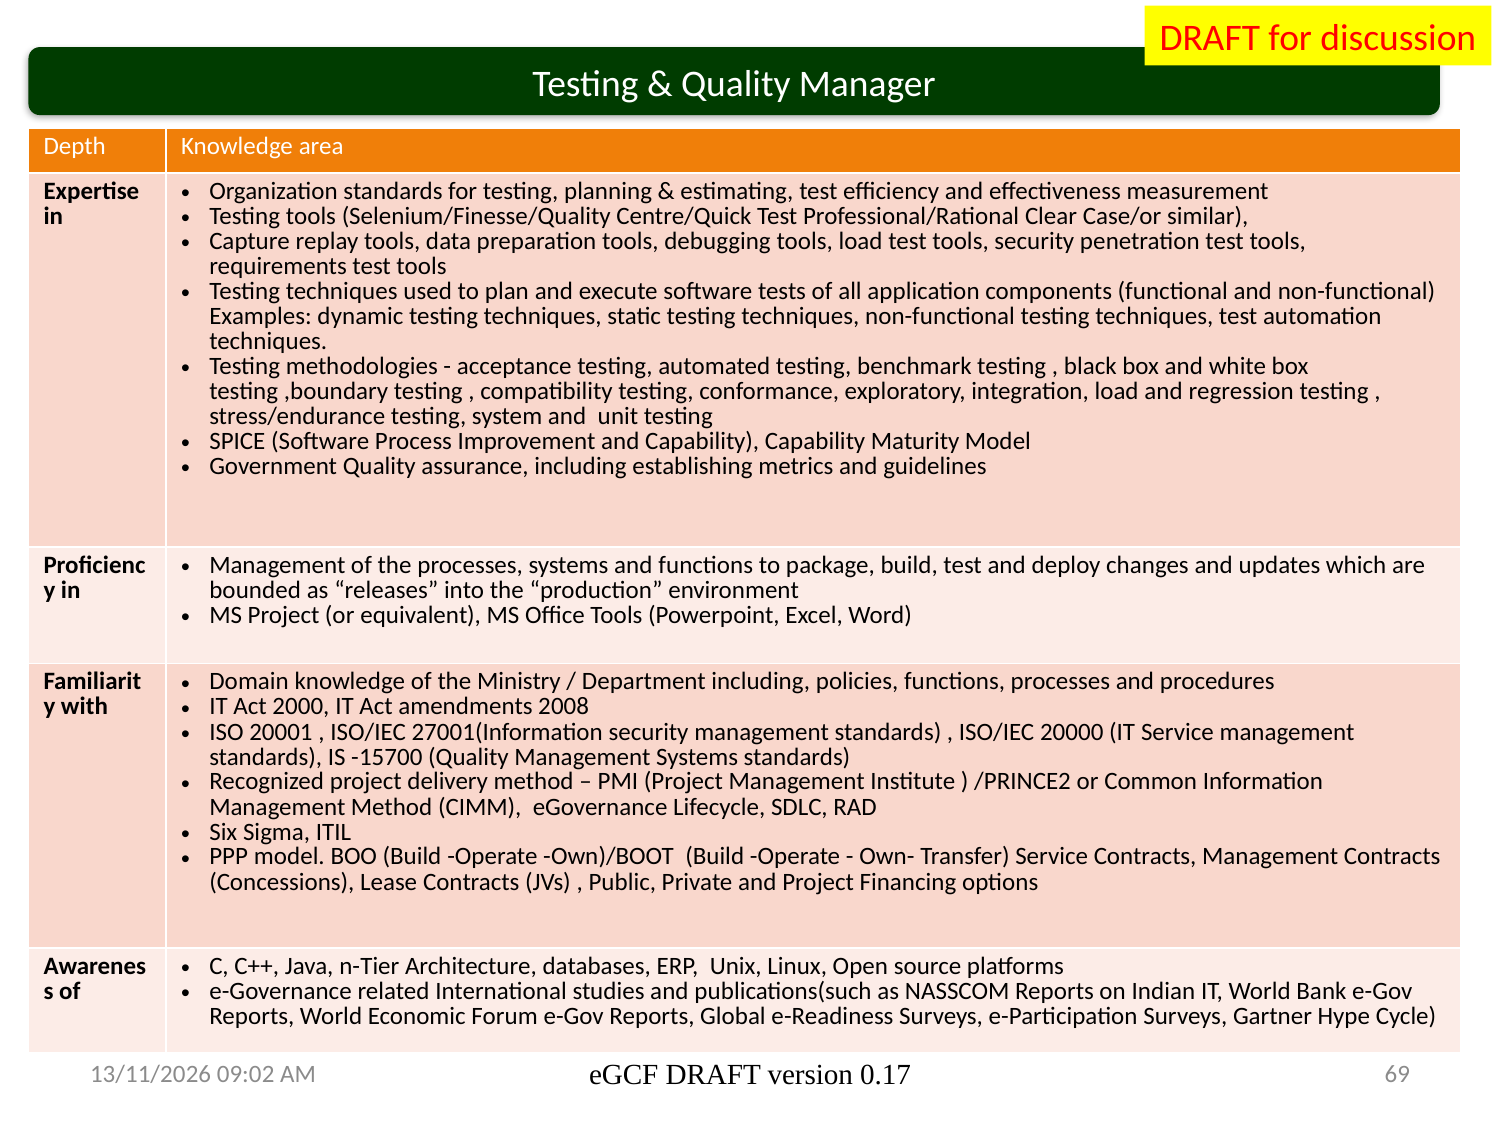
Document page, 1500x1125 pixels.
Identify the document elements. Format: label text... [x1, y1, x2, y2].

table_cell Familiarity with [29, 664, 165, 947]
table_cell Organization standards for testing, planning & estimating, test efficiency and effectiveness measurement Testing tools (Selenium/Finesse/Quality Centre/Quick Test Professional/Rational Clear Case/or similar), Capture replay tools, data preparation tools, debugging tools, load test tools, security penetration test tools, requirements test tools Testing techniques used to plan and execute software tests of all application components (functional and non-functional) Examples: dynamic testing techniques, static testing techniques, non-functional testing techniques, test automation techniques. Testing methodologies - acceptance testing, automated testing, benchmark testing , black box and white box testing ,boundary testing , compatibility testing, conformance, exploratory, integration, load and regression testing , stress/endurance testing, system and unit testing SPICE (Software Process Improvement and Capability), Capability Maturity Model Government Quality assurance, including establishing metrics and guidelines [167, 174, 1460, 546]
table_cell Domain knowledge of the Ministry / Department including, policies, functions, processes and procedures IT Act 2000, IT Act amendments 2008 ISO 20001 , ISO/IEC 27001(Information security management standards) , ISO/IEC 20000 (IT Service management standards), IS -15700 (Quality Management Systems standards) Recognized project delivery method – PMI (Project Management Institute ) /PRINCE2 or Common Information Management Method (CIMM), eGovernance Lifecycle, SDLC, RAD Six Sigma, ITIL PPP model. BOO (Build -Operate -Own)/BOOT (Build -Operate - Own- Transfer) Service Contracts, Management Contracts (Concessions), Lease Contracts (JVs) , Public, Private and Project Financing options [167, 664, 1460, 947]
slide_number 69 [1074, 1042, 1425, 1103]
table_cell Awareness of [29, 949, 165, 1052]
table_header Knowledge area [167, 129, 1460, 172]
footer eGCF DRAFT version 0.17 [512, 1042, 988, 1103]
table_header Depth [29, 129, 165, 172]
text_box DRAFT for discussion [1144, 5, 1492, 66]
table_cell Proficiency in [29, 548, 165, 663]
table_cell Expertise in [29, 174, 165, 546]
text_box Testing & Quality Manager [27, 46, 1441, 116]
table_cell C, C++, Java, n-Tier Architecture, databases, ERP, Unix, Linux, Open source platforms e-Governance related International studies and publications(such as NASSCOM Reports on Indian IT, World Bank e-Gov Reports, World Economic Forum e-Gov Reports, Global e-Readiness Surveys, e-Participation Surveys, Gartner Hype Cycle) [167, 949, 1460, 1052]
table_cell Management of the processes, systems and functions to package, build, test and deploy changes and updates which are bounded as “releases” into the “production” environment MS Project (or equivalent), MS Office Tools (Powerpoint, Excel, Word) [167, 548, 1460, 663]
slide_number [75, 1042, 425, 1103]
